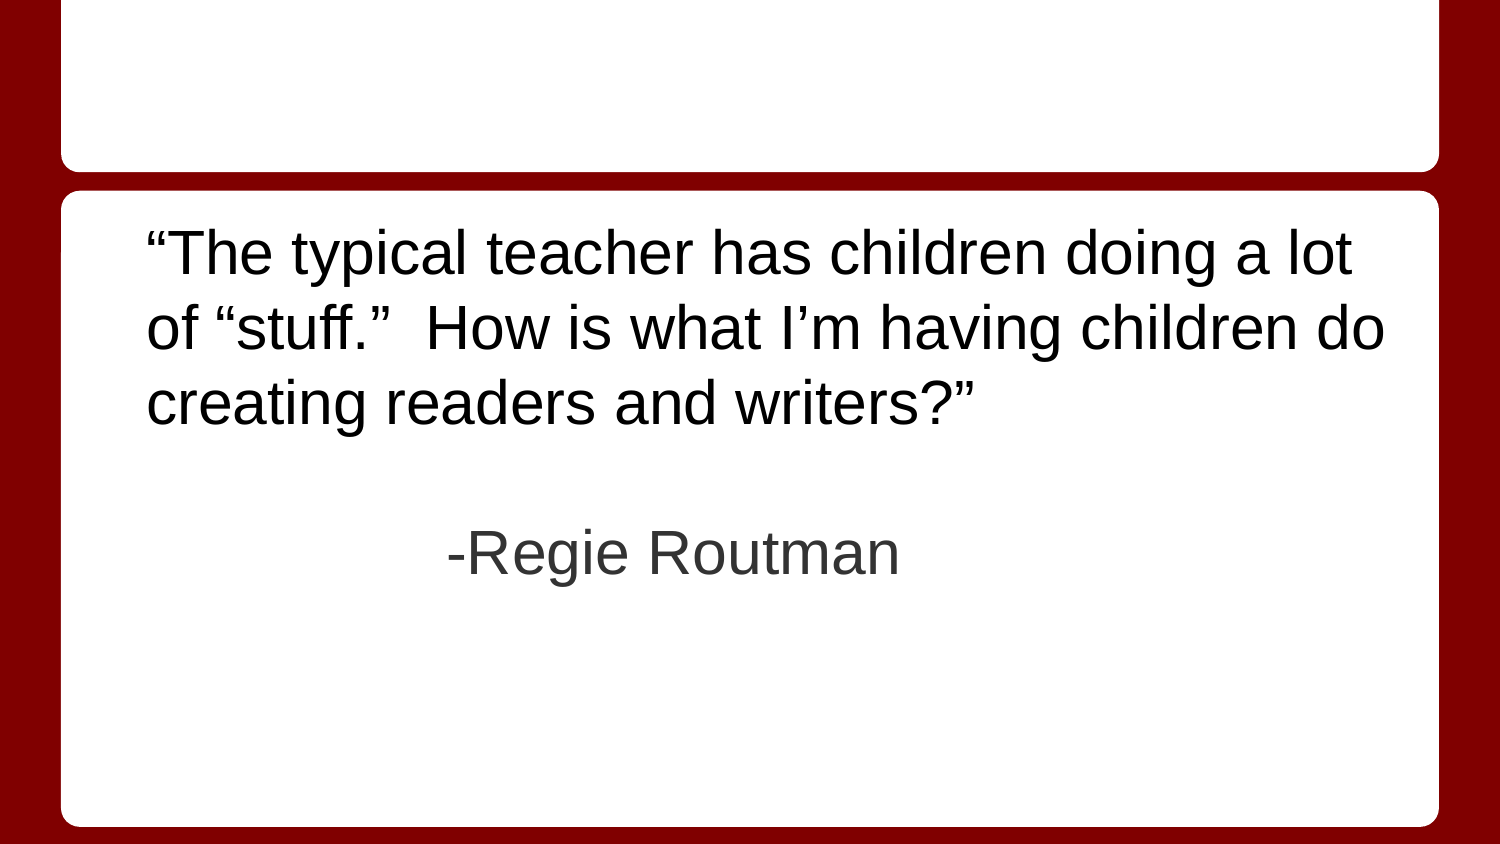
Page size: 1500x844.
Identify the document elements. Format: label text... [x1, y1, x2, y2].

list “The typical teacher has children doing a lot of “stuff.” How is what I’m having children do creating readers and writers?” -Regie Routman [75, 196, 1425, 702]
